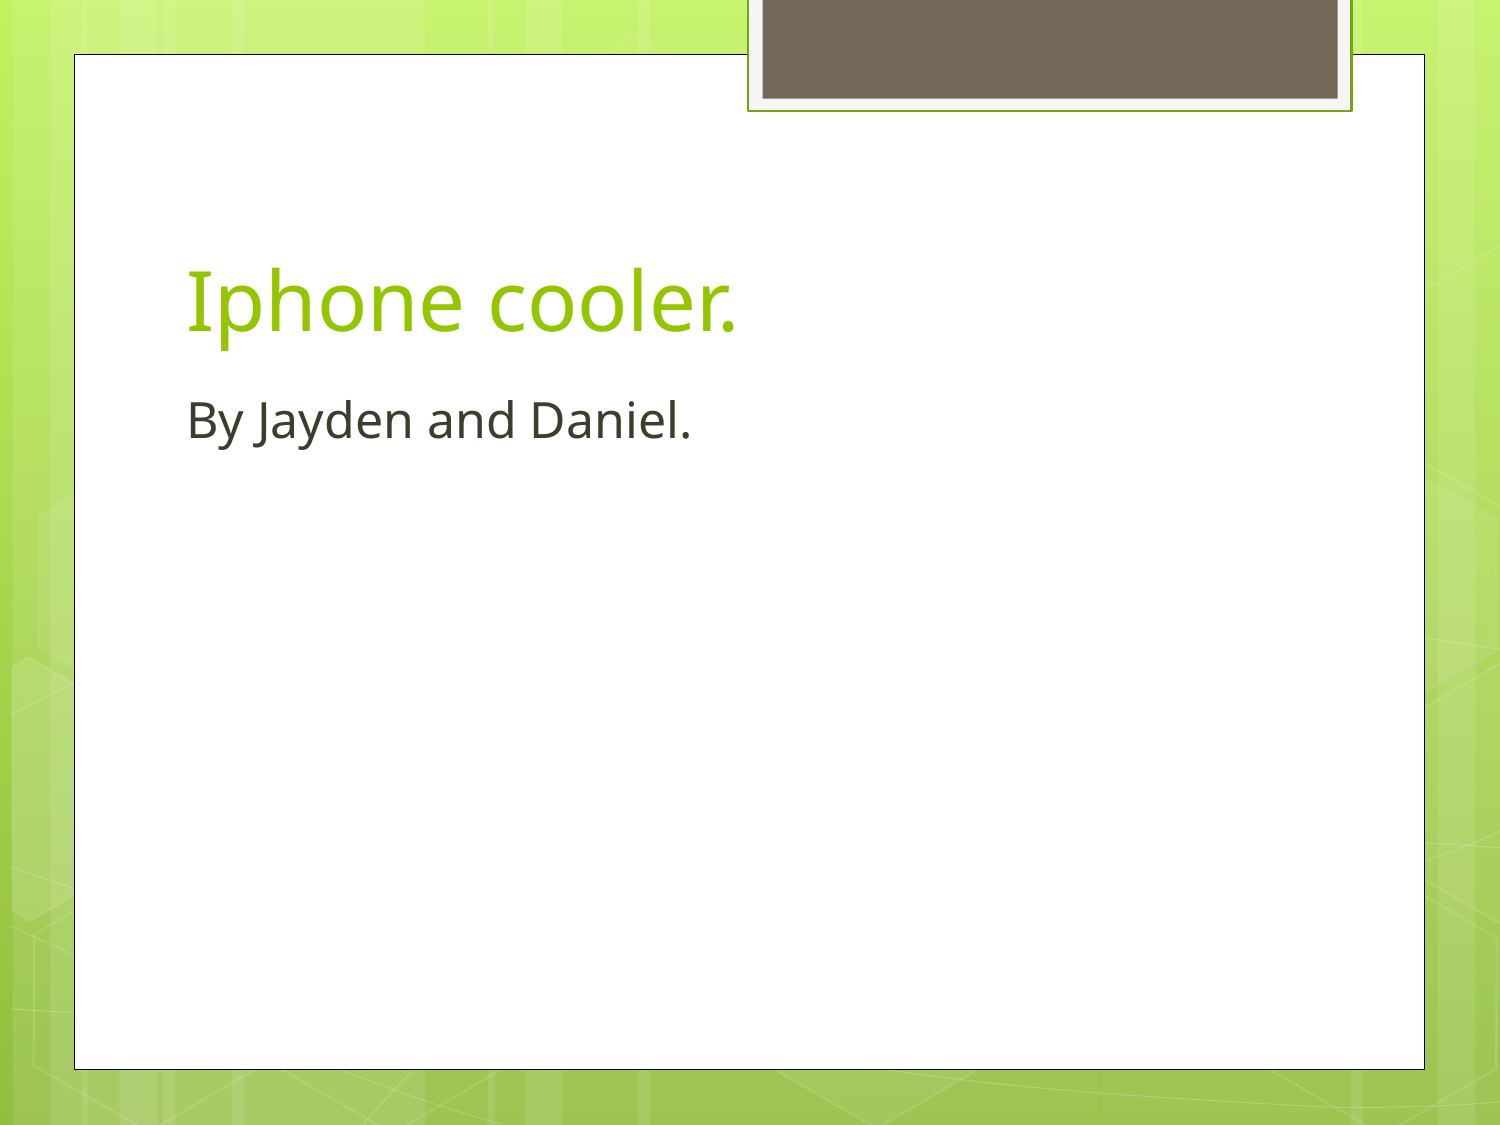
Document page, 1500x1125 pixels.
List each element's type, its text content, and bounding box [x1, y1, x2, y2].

title Iphone cooler. [171, 168, 1324, 357]
list By Jayden and Daniel. [171, 381, 1283, 957]
